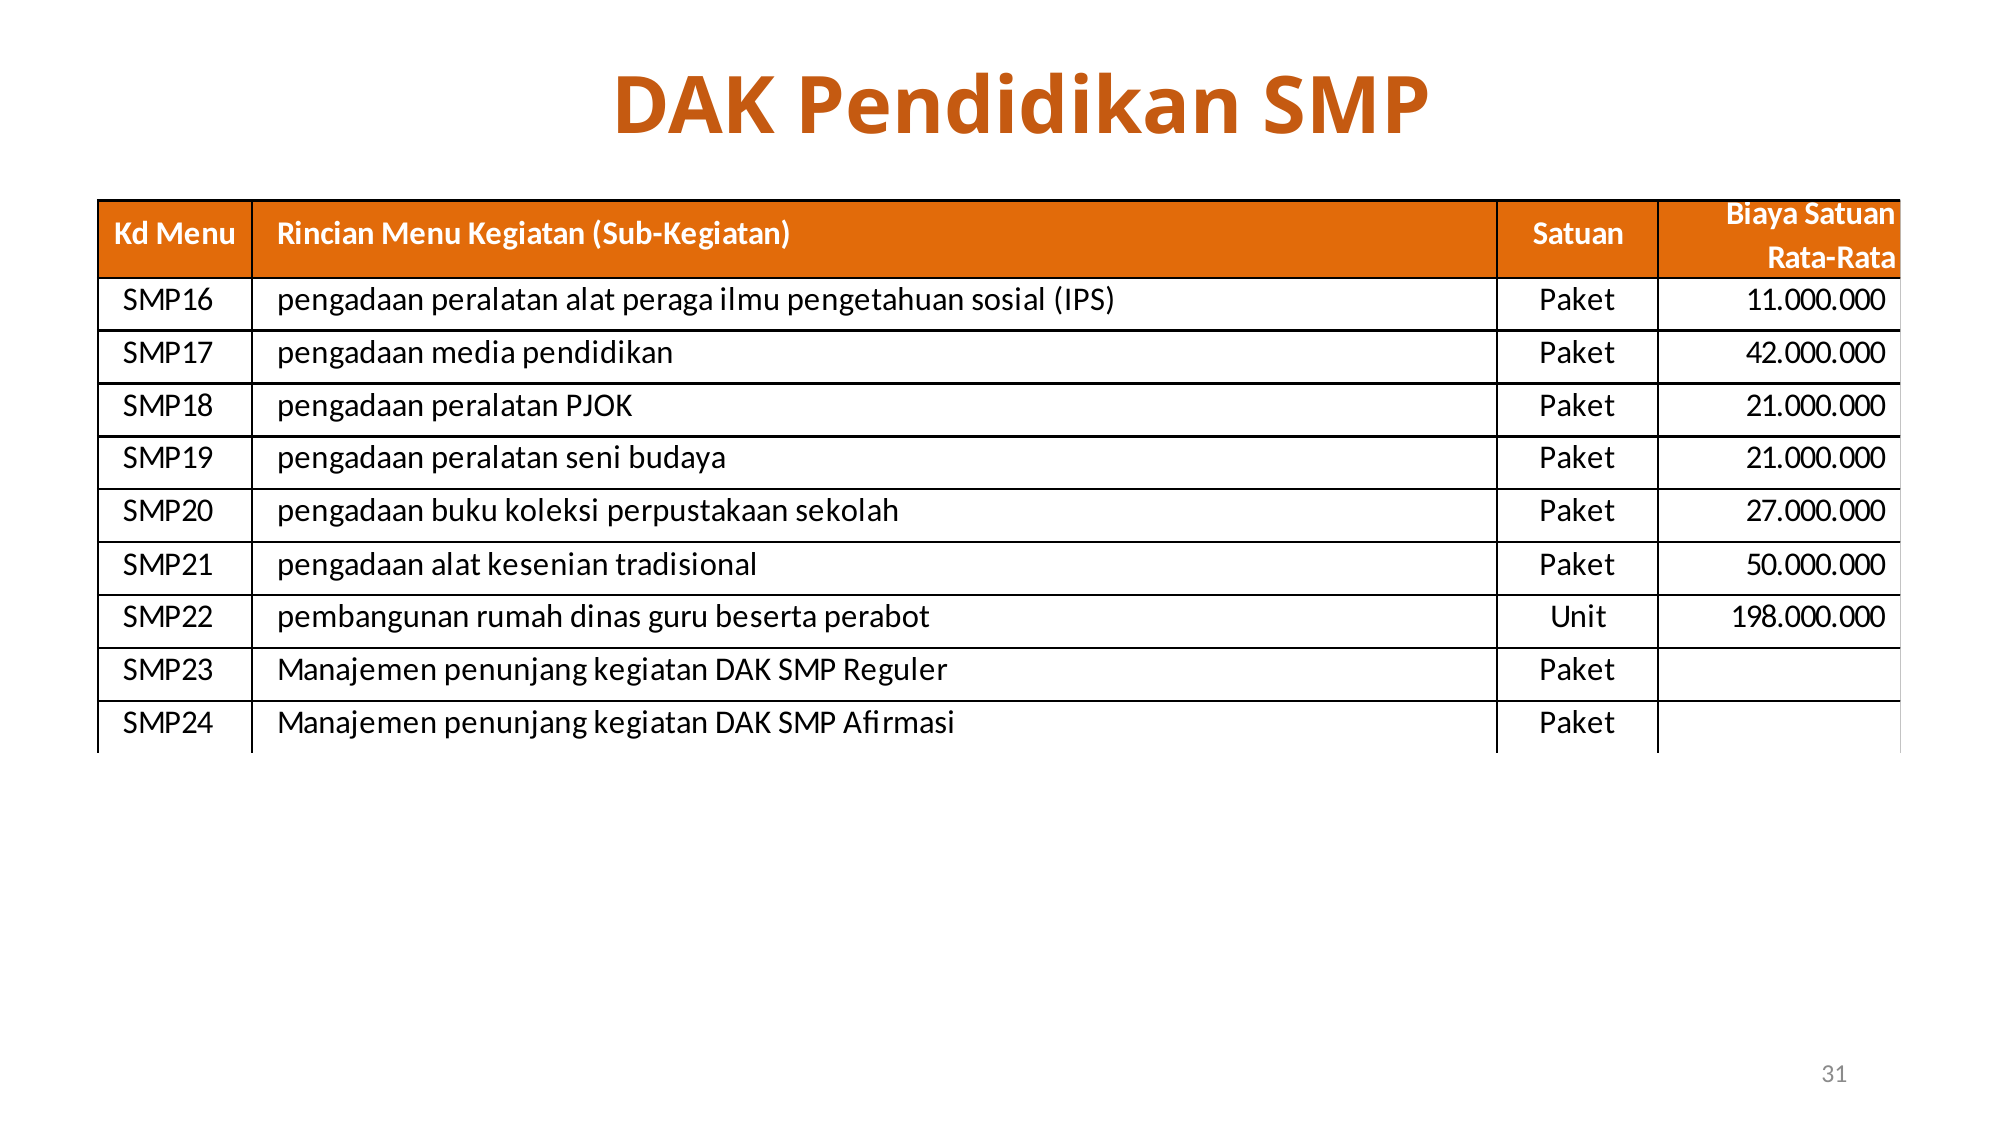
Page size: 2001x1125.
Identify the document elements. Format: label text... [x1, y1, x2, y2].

text_box DAK Pendidikan SMP [278, 30, 1764, 187]
slide_number 31 [1412, 1042, 1863, 1103]
picture [96, 199, 1903, 756]
